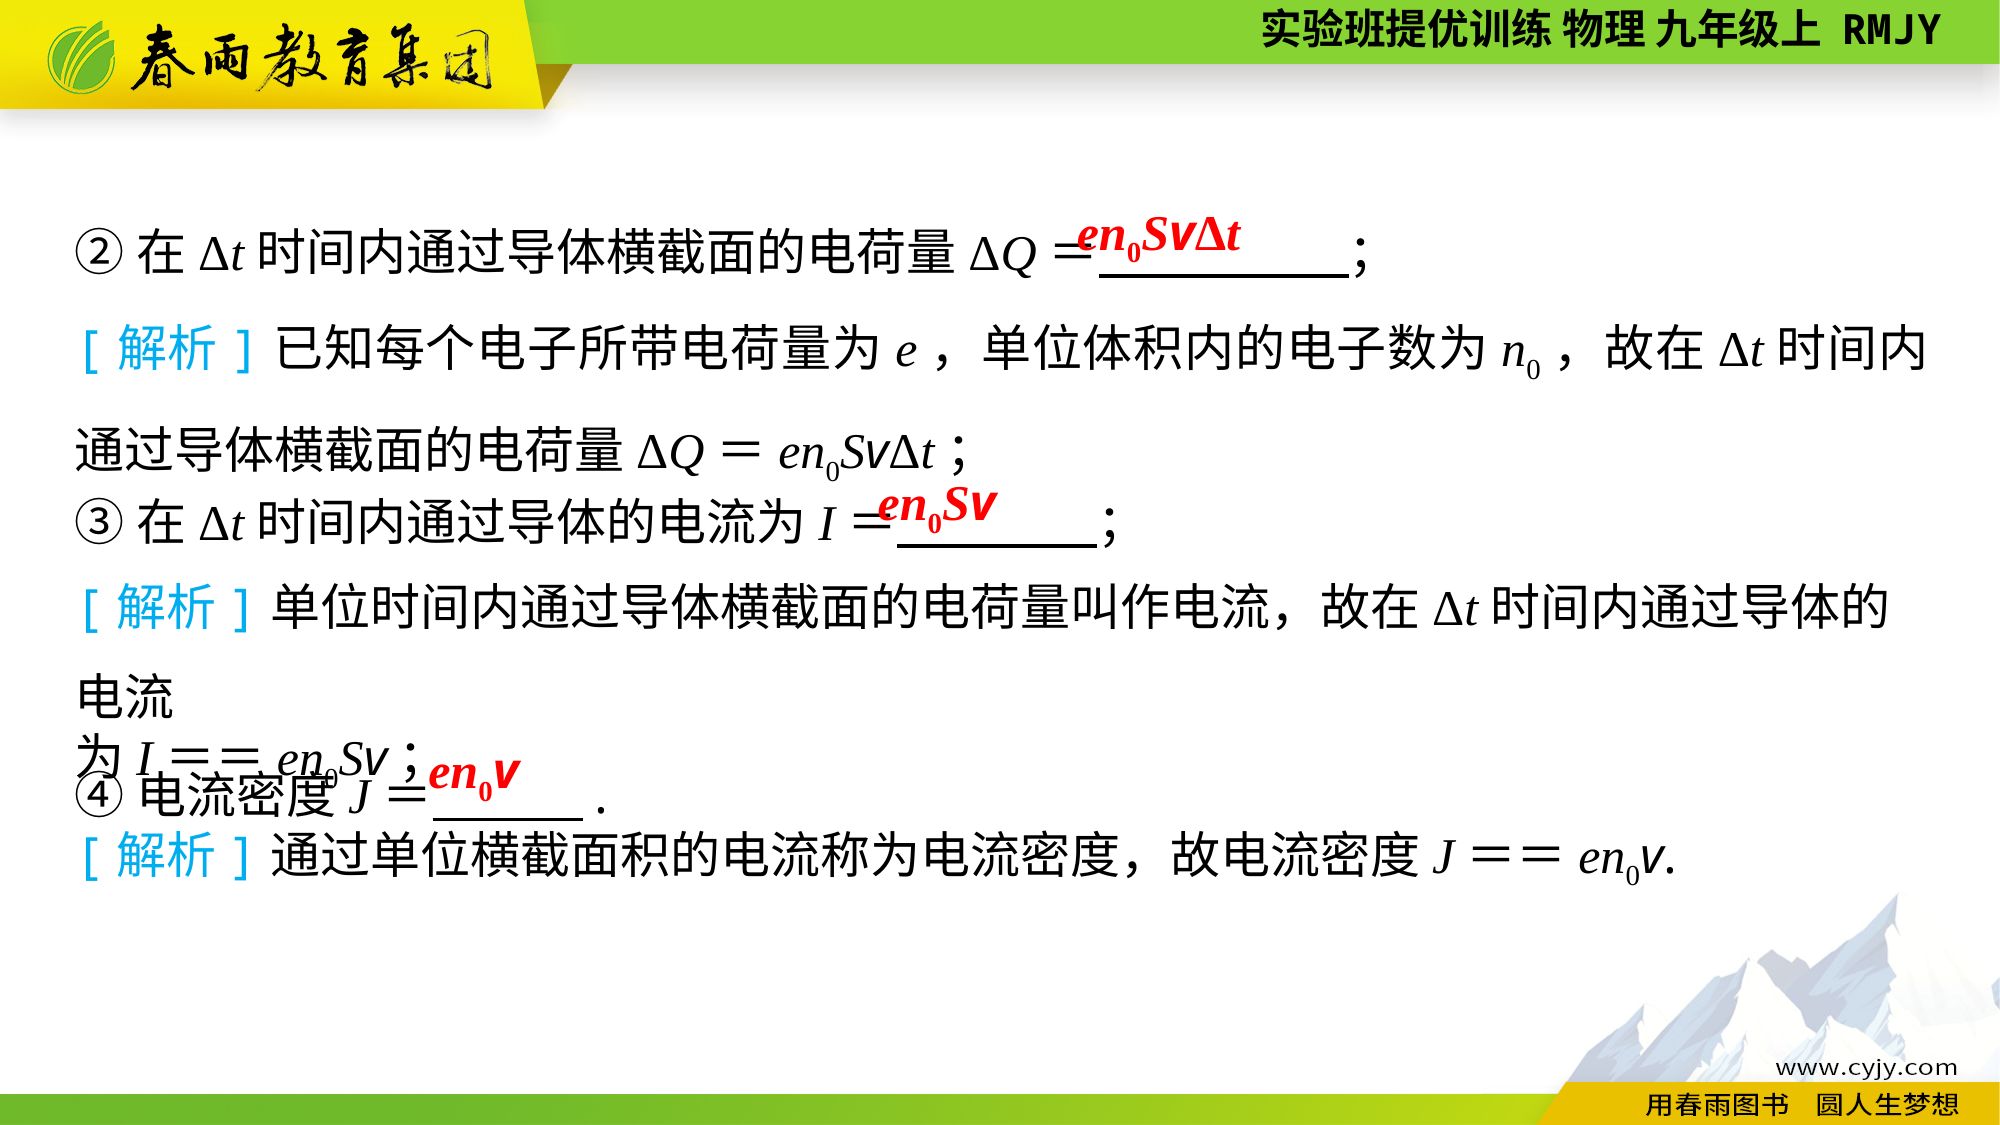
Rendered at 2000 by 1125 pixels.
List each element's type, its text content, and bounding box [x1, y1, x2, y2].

picture [0, 0, 2000, 1125]
text_box en0Sv [862, 463, 1011, 547]
list ②在Δt时间内通过导体横截面的电荷量ΔQ＝ ； [59, 183, 1944, 274]
text_box en0v [413, 731, 534, 815]
text_box [解析]已知每个电子所带电荷量为e，单位体积内的电子数为n0，故在Δt时间内通过导体横截面的电荷量ΔQ＝en0SvΔt； [59, 274, 1944, 453]
text_box en0SvΔt [1062, 192, 1255, 276]
text_box ③在Δt时间内通过导体的电流为I＝ ； [59, 453, 1944, 559]
text_box ④电流密度J＝ . [59, 726, 1944, 832]
